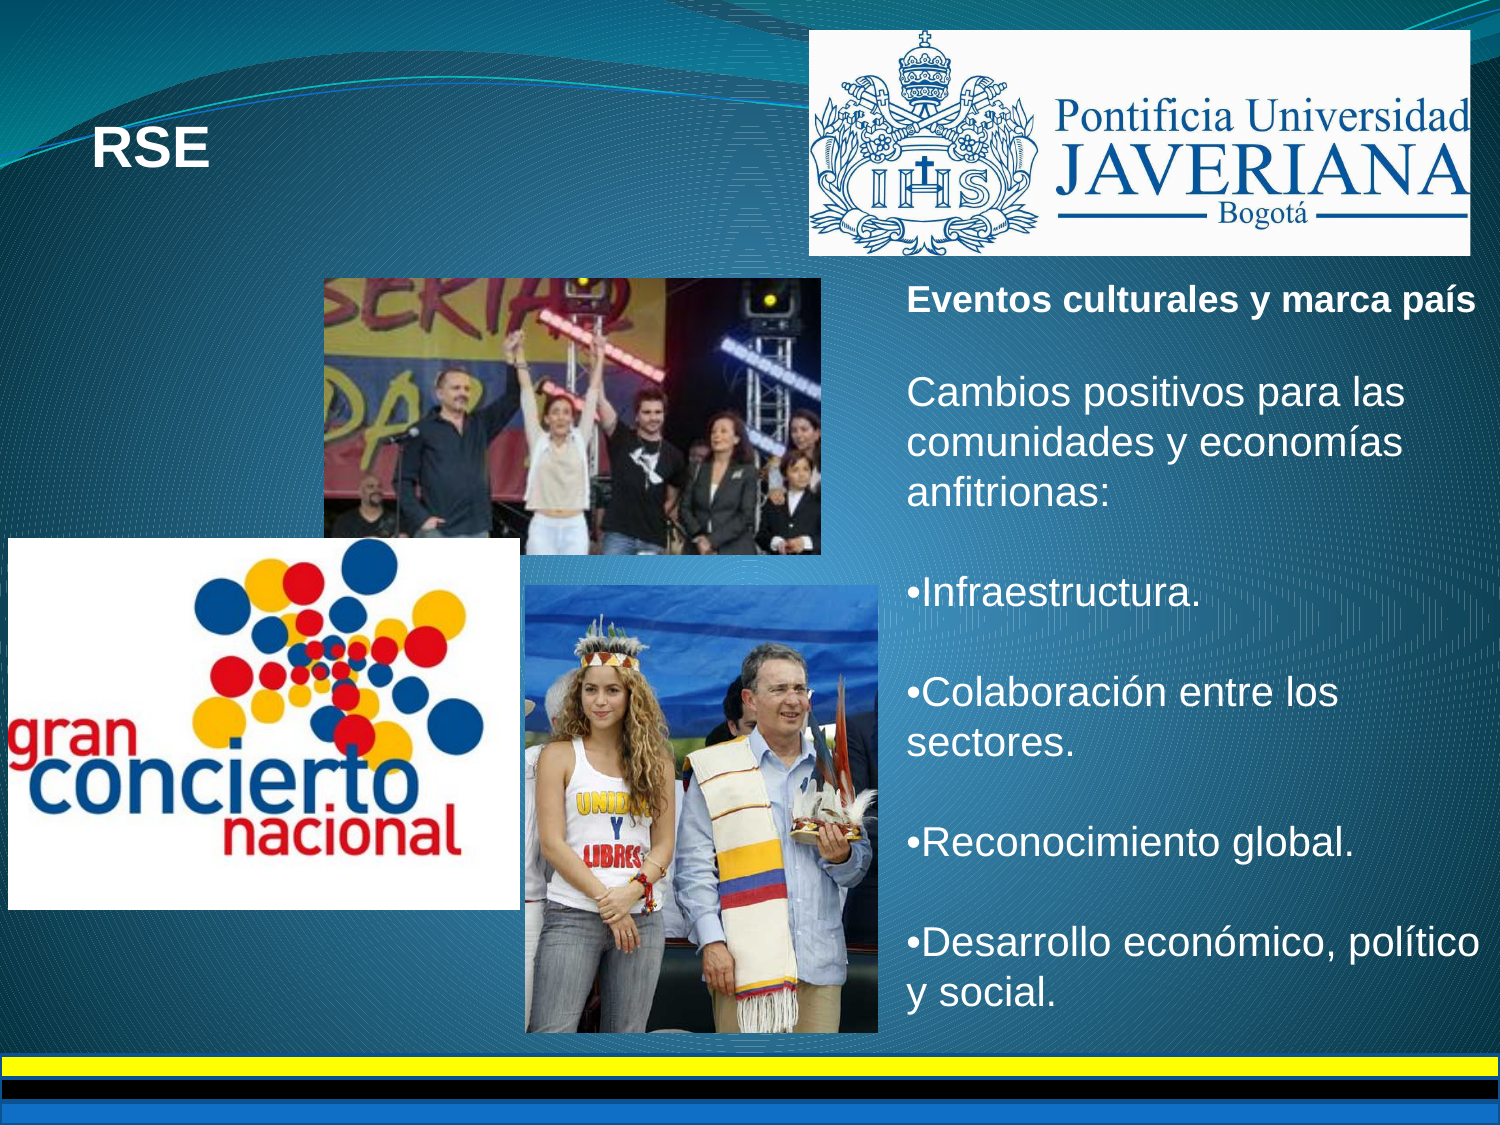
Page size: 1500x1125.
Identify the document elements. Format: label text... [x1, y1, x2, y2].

picture [808, 28, 1471, 256]
picture [525, 584, 878, 1033]
text_box [0, 1076, 1500, 1104]
text_box [64, 326, 317, 387]
text_box Eventos culturales y marca país Cambios positivos para las comunidades y economías anfitrionas: •Infraestructura. •Colaboración entre los sectores. •Reconocimiento global. •Desarrollo económico, político y social. [891, 267, 1500, 1023]
text_box [684, 267, 891, 662]
text_box [0, 1104, 1500, 1125]
text_box RSE [76, 101, 801, 187]
picture [8, 278, 822, 910]
text_box [0, 1053, 1500, 1076]
